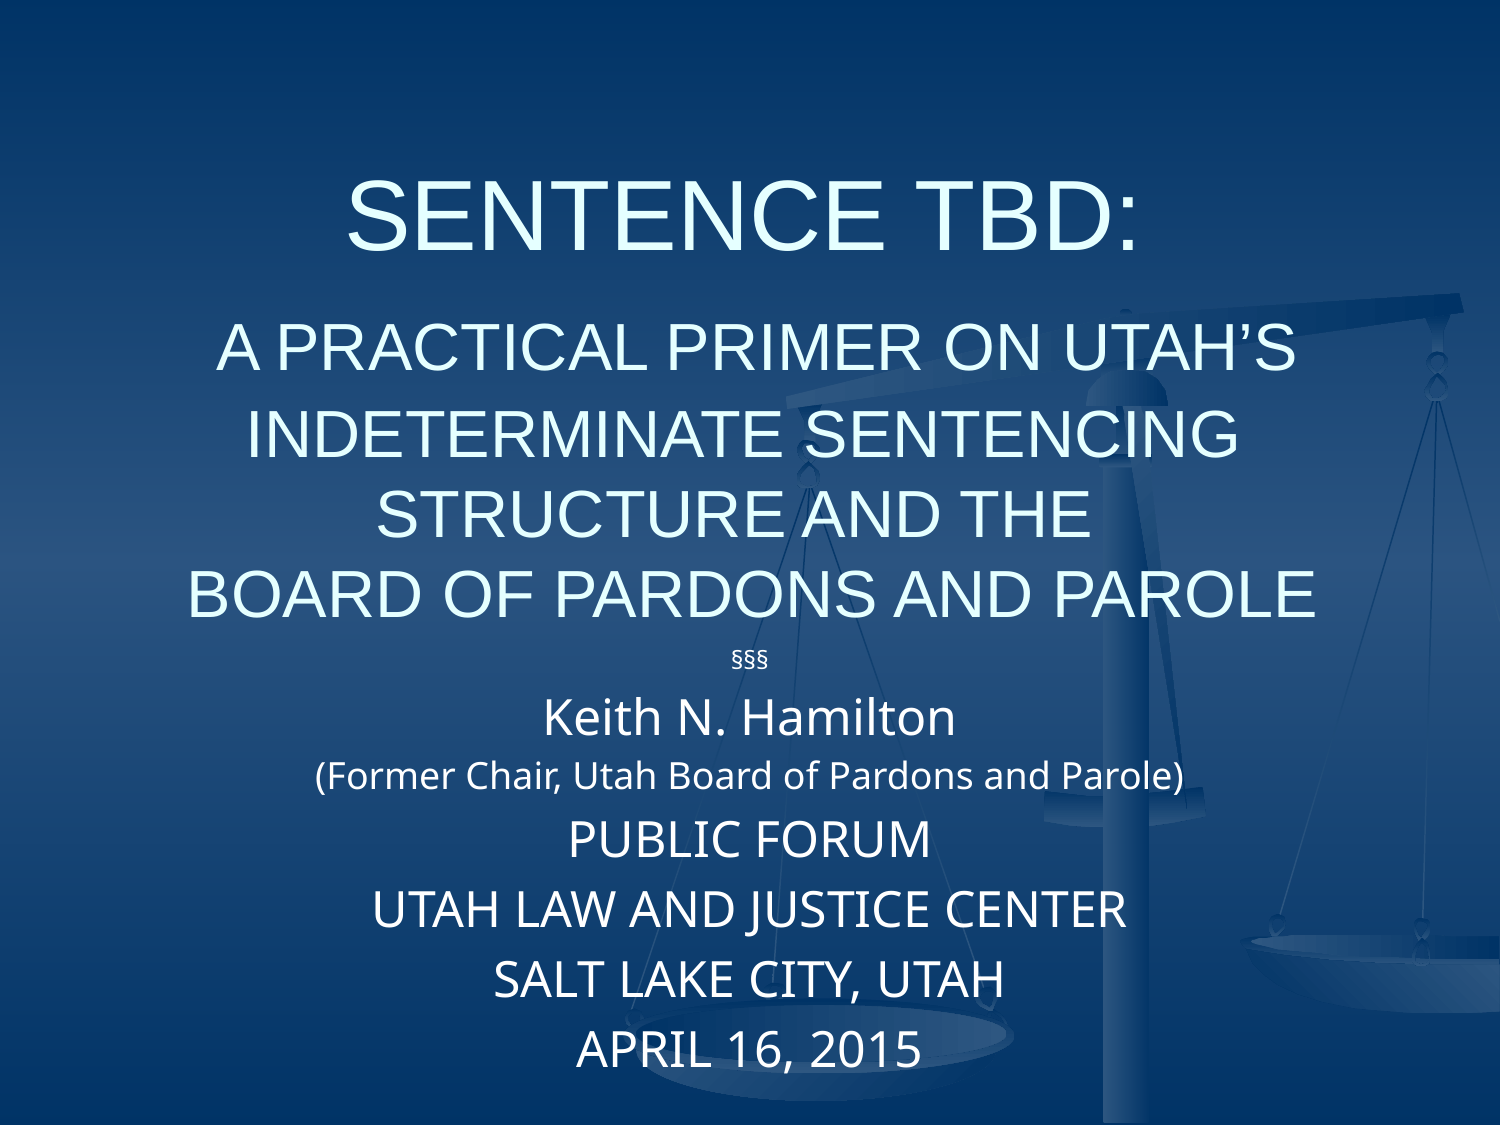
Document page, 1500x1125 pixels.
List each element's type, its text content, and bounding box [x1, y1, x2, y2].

title SENTENCE TBD: A PRACTICAL PRIMER ON UTAH’S INDETERMINATE SENTENCING STRUCTURE AND THE BOARD OF PARDONS AND PAROLE [37, 0, 1451, 639]
subtitle §§§ Keith N. Hamilton (Former Chair, Utah Board of Pardons and Parole) PUBLIC FORUM UTAH LAW AND JUSTICE CENTER SALT LAKE CITY, UTAH APRIL 16, 2015 [49, 637, 1451, 1088]
